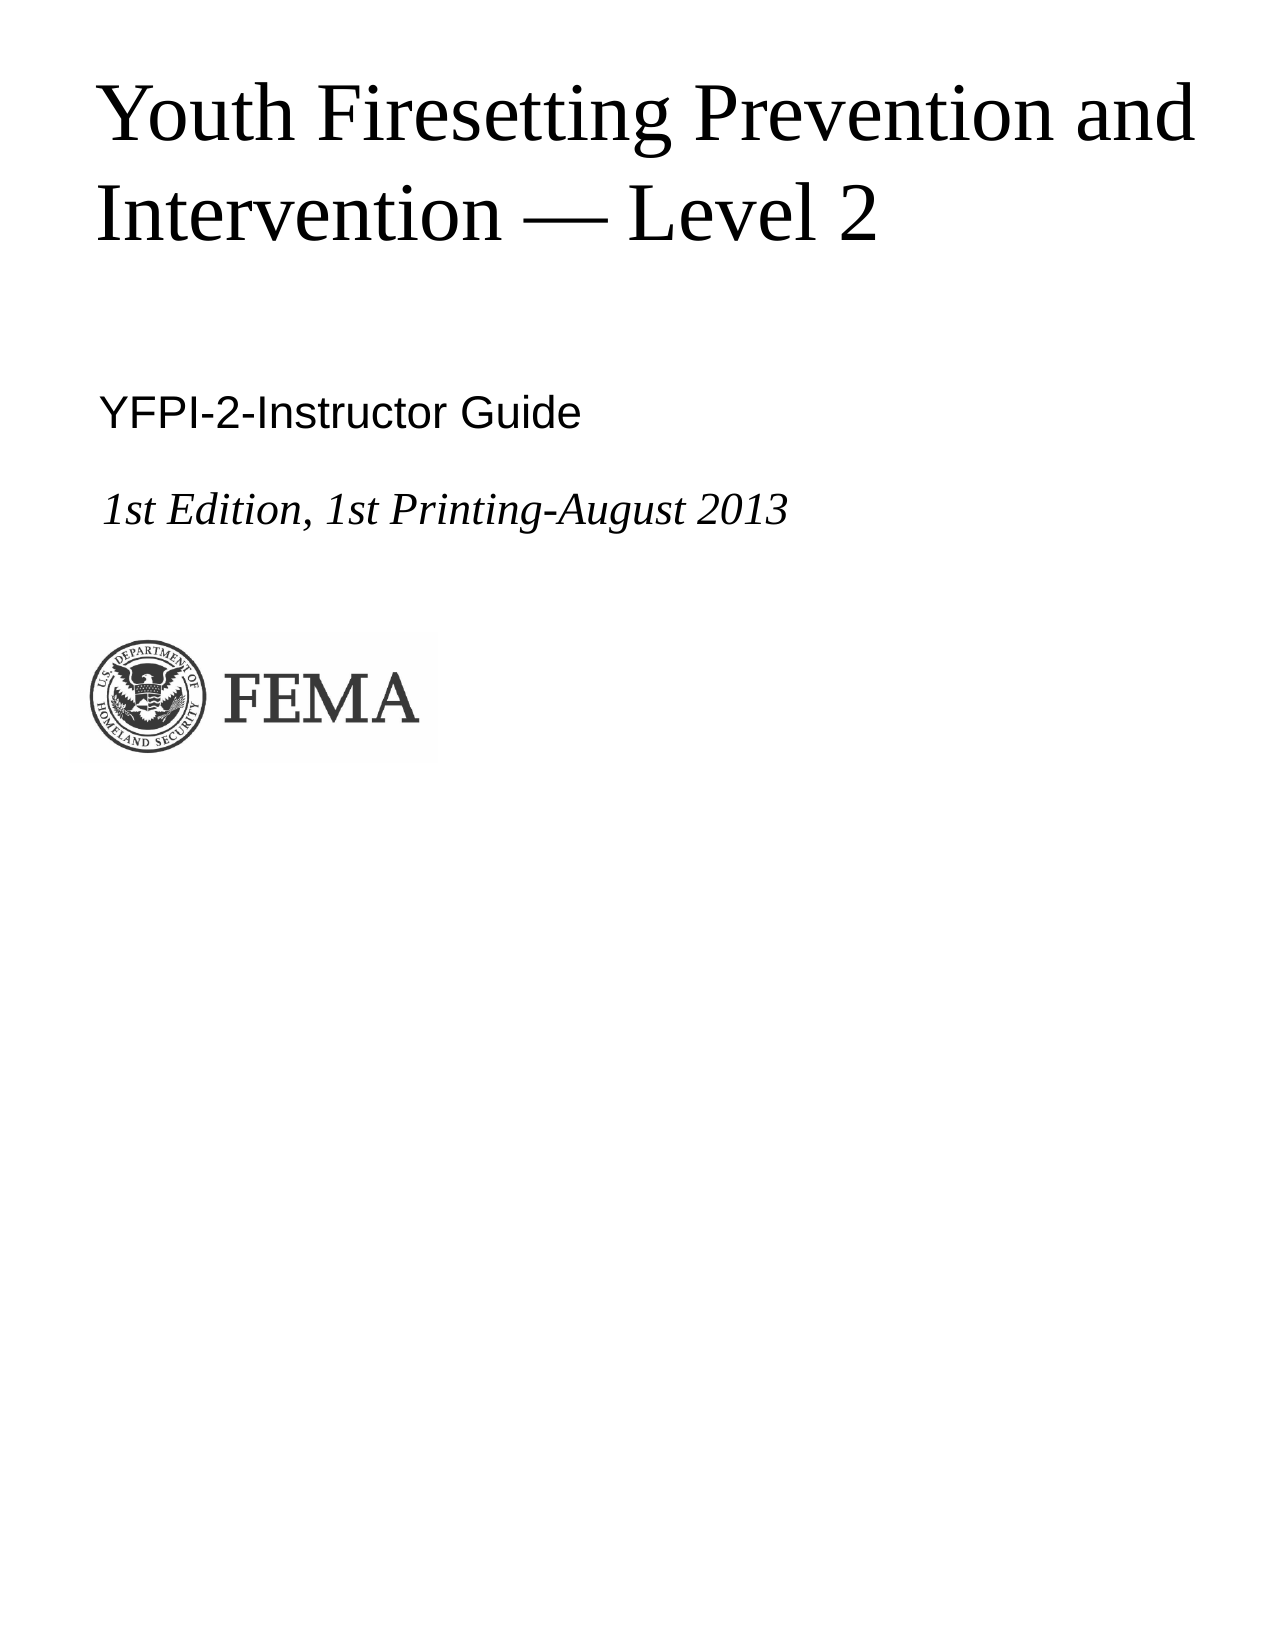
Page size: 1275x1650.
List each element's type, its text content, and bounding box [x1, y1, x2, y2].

text_box YFPI-2-Instructor Guide [81, 374, 600, 447]
text_box Youth Firesetting Prevention and Intervention — Level 2 [79, 48, 1275, 266]
picture [69, 632, 439, 763]
text_box 1st Edition, 1st Printing-August 2013 [85, 470, 807, 543]
